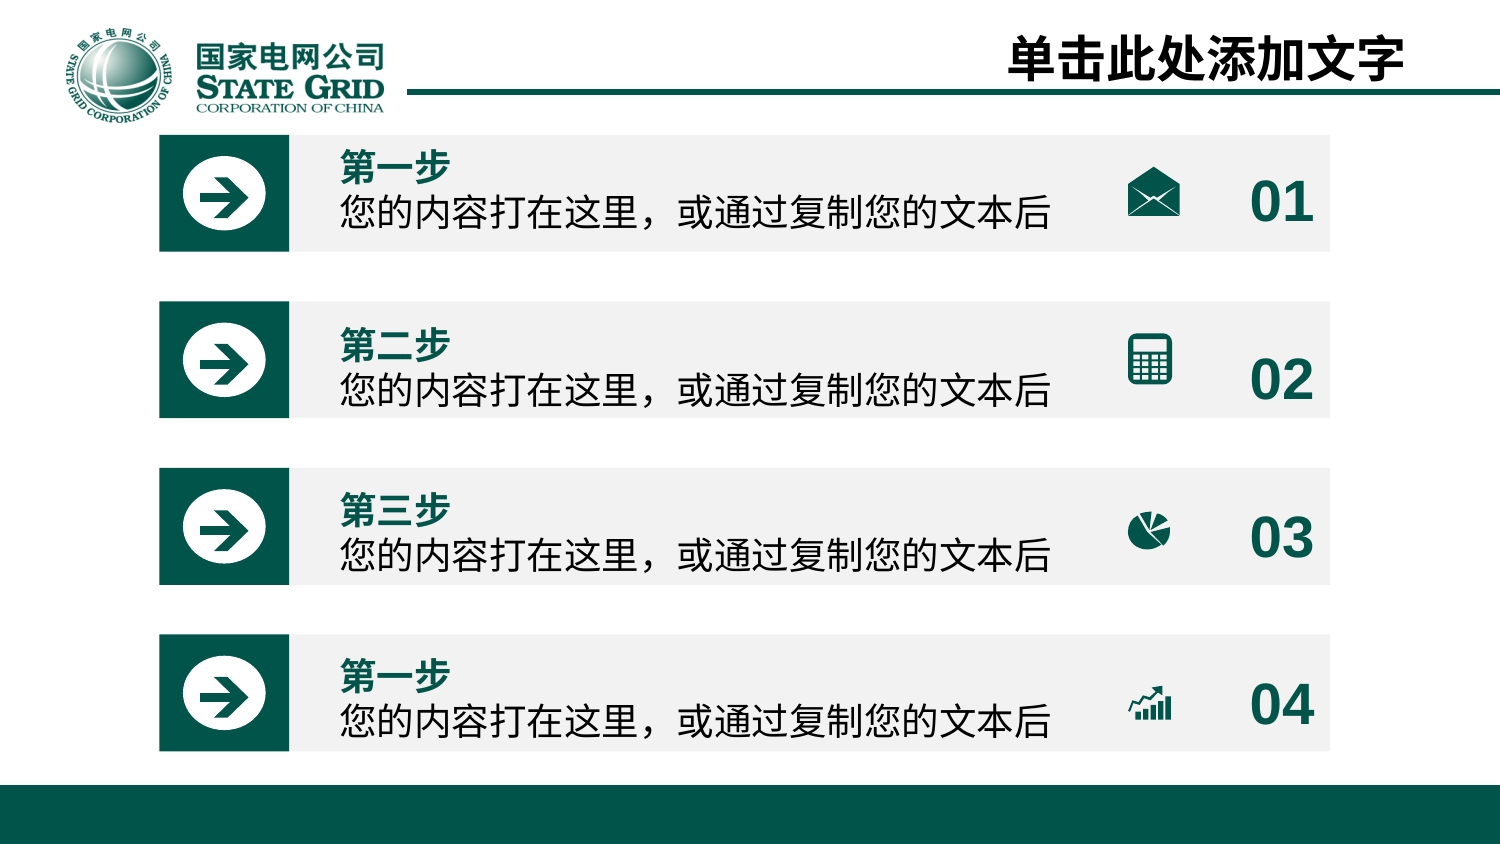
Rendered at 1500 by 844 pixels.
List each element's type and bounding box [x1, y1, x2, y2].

text_box [159, 291, 1331, 421]
text_box [159, 623, 1331, 753]
text_box [159, 456, 1331, 586]
picture [66, 28, 384, 123]
text_box [159, 113, 1331, 252]
